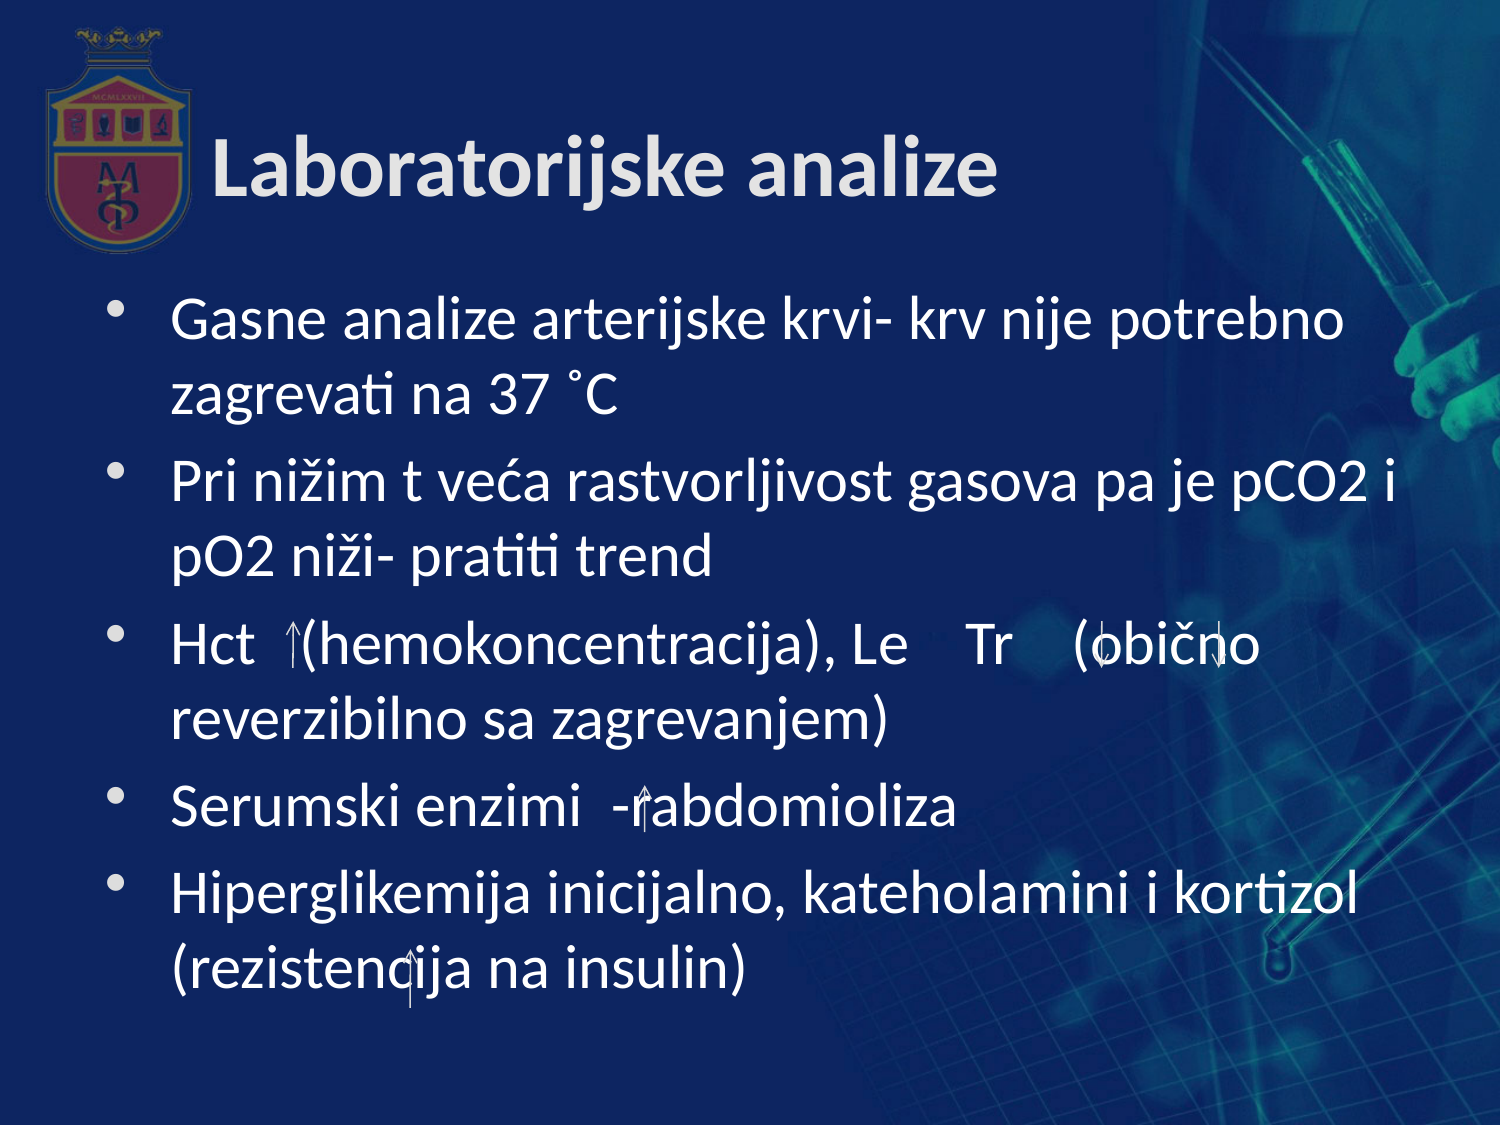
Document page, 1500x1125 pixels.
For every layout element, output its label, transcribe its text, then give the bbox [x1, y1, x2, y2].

title Laboratorijske analize [117, 46, 1468, 277]
picture [0, 0, 1500, 1125]
list Gasne analize arterijske krvi- krv nije potrebno zagrevati na 37 ˚C Pri nižim t veća rastvorljivost gasova pa je pCO2 i pO2 niži- pratiti trend Hct (hemokoncentracija), Le Tr (obično reverzibilno sa zagrevanjem) Serumski enzimi -rabdomioliza Hiperglikemija inicijalno, kateholamini i kortizol (rezistencija na insulin) [82, 269, 1432, 1020]
